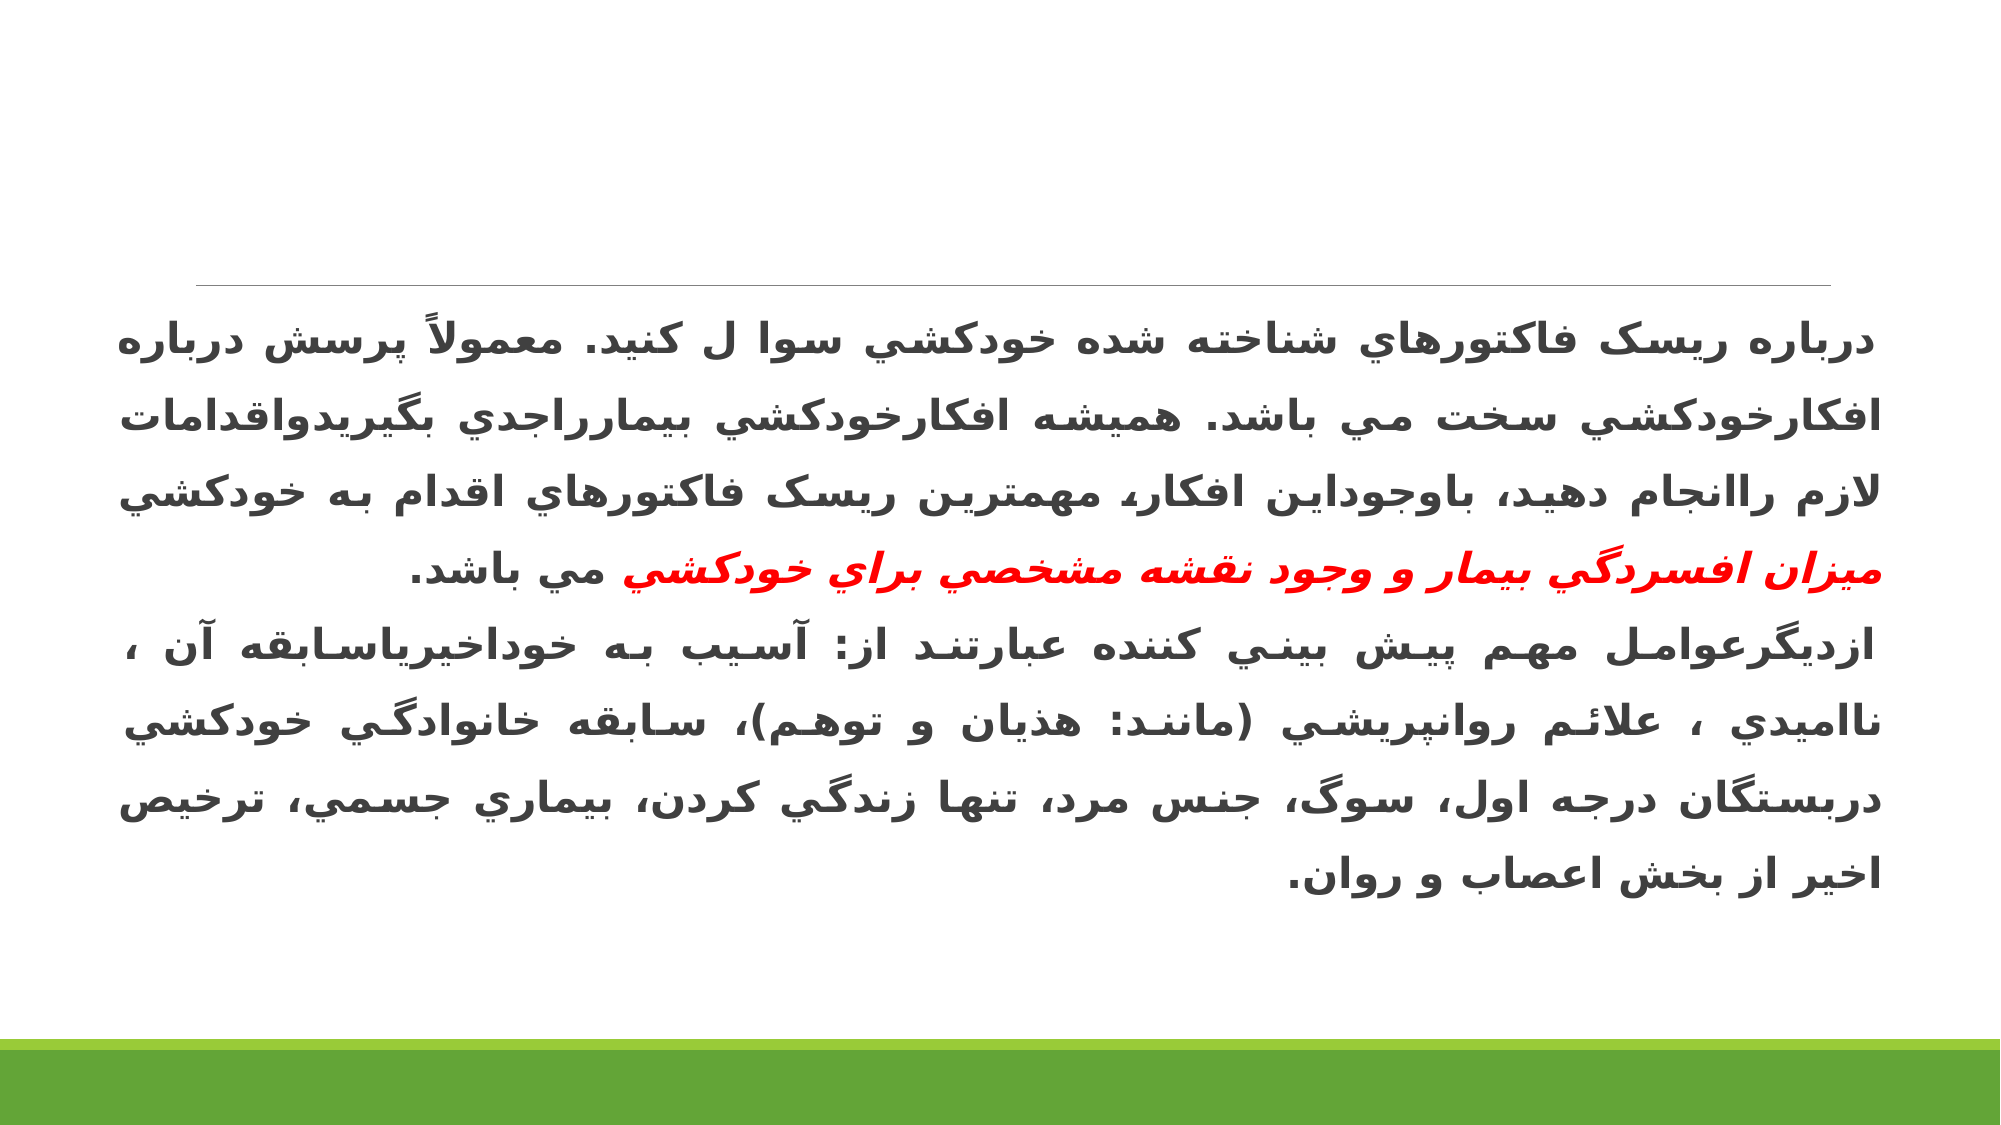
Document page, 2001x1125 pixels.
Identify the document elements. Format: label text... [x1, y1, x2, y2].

list درباره ريسک فاکتورهاي شناخته شده خودکشي سوا ل کنيد. معمولاً پرسش درباره افکارخودکشي سخت مي باشد. هميشه افکارخودکشي بيمارراجدي بگيريدواقدامات لازم راانجام دهيد، باوجوداين افکار، مهمترين ريسک فاکتورهاي اقدام به خودکشي ميزان افسردگي بيمار و وجود نقشه مشخصي براي خودکشي مي باشد. ازديگرعوامل مهم پيش بيني کننده عبارتند از: آسيب به خوداخيرياسابقه آن ، نااميدي ، علائم روانپريشي (مانند: هذيان و توهم)، سابقه خانوادگي خودکشي دربستگان درجه اول، سوگ، جنس مرد، تنها زندگي كردن، بيماري جسمي، ترخيص اخير از بخش اعصاب و روان. [113, 278, 1884, 963]
